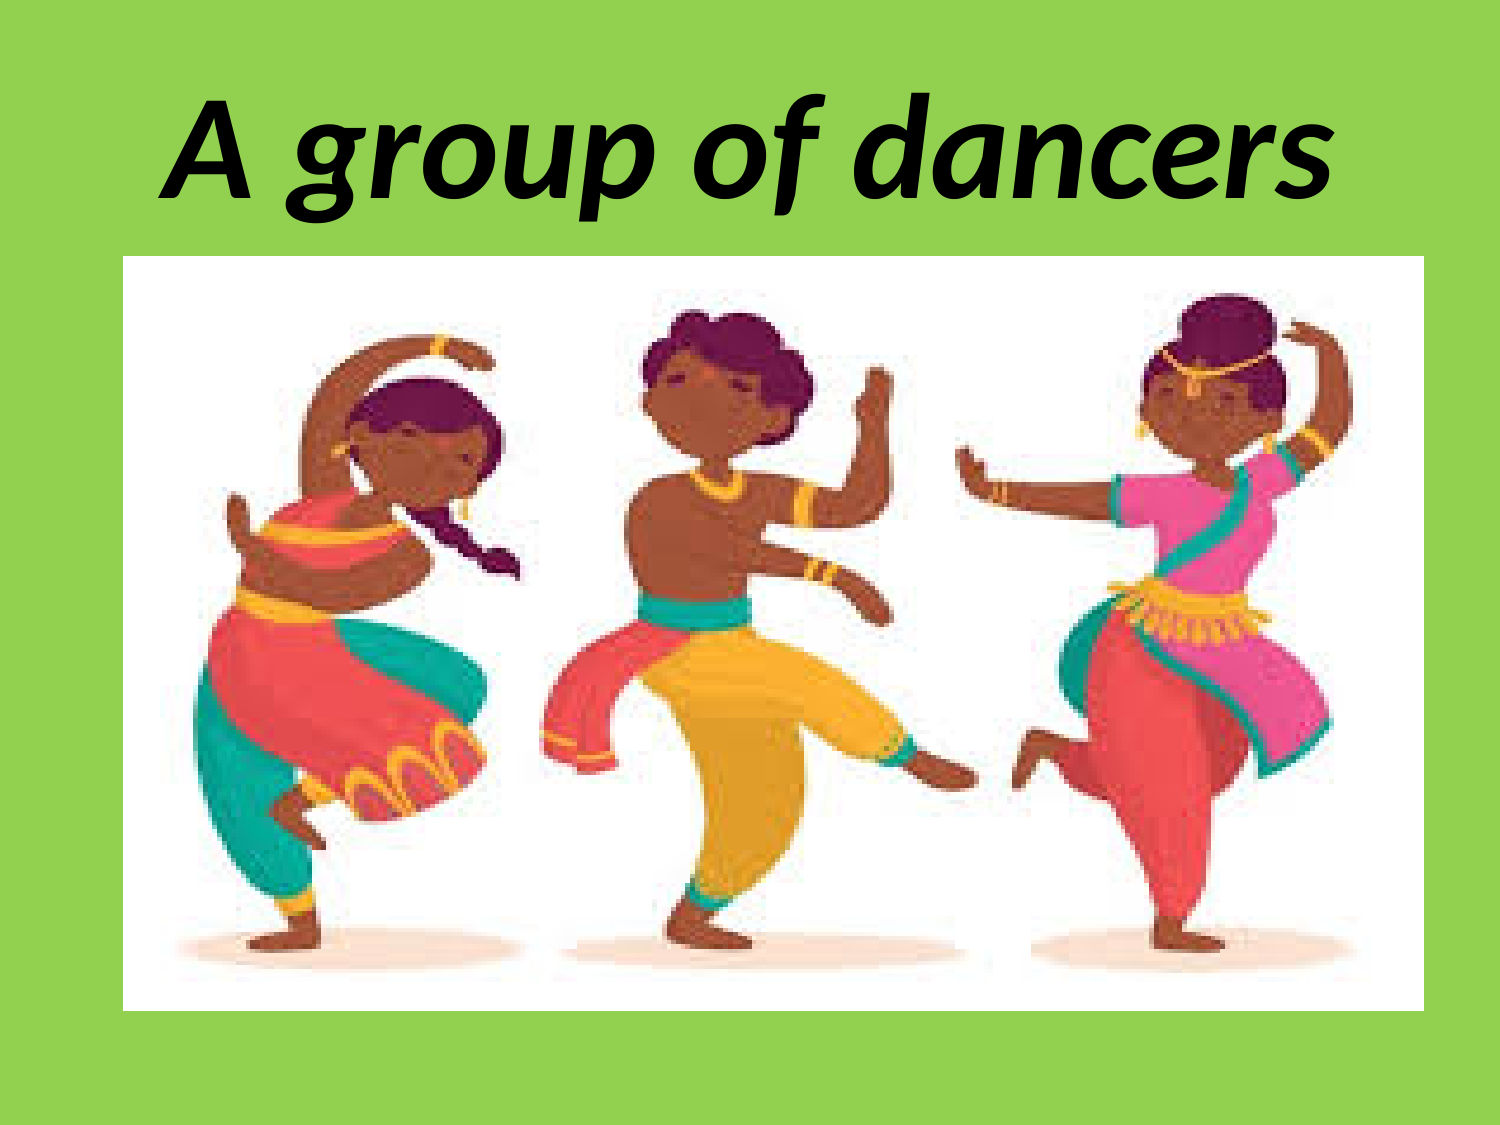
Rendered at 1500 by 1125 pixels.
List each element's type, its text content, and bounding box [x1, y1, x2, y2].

title A group of dancers [75, 45, 1425, 233]
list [123, 256, 1424, 1012]
